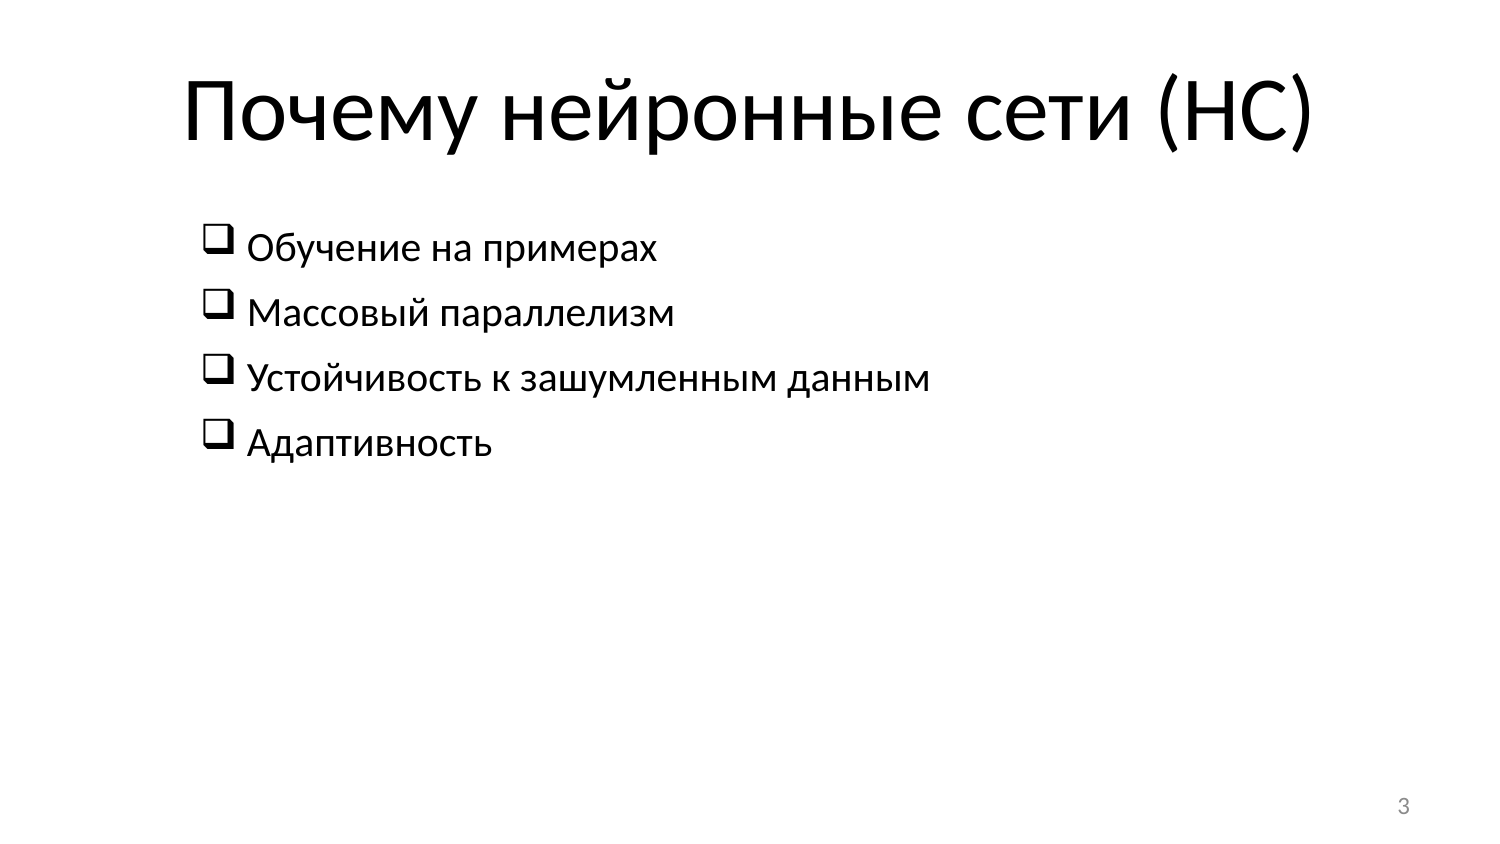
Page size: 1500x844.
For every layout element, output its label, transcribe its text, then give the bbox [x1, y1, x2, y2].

text_box Обучение на примерах Массовый параллелизм Устойчивость к зашумленным данным Адаптивность [185, 197, 947, 473]
slide_number 3 [1074, 782, 1425, 827]
title Почему нейронные сети (НС) [75, 33, 1425, 175]
